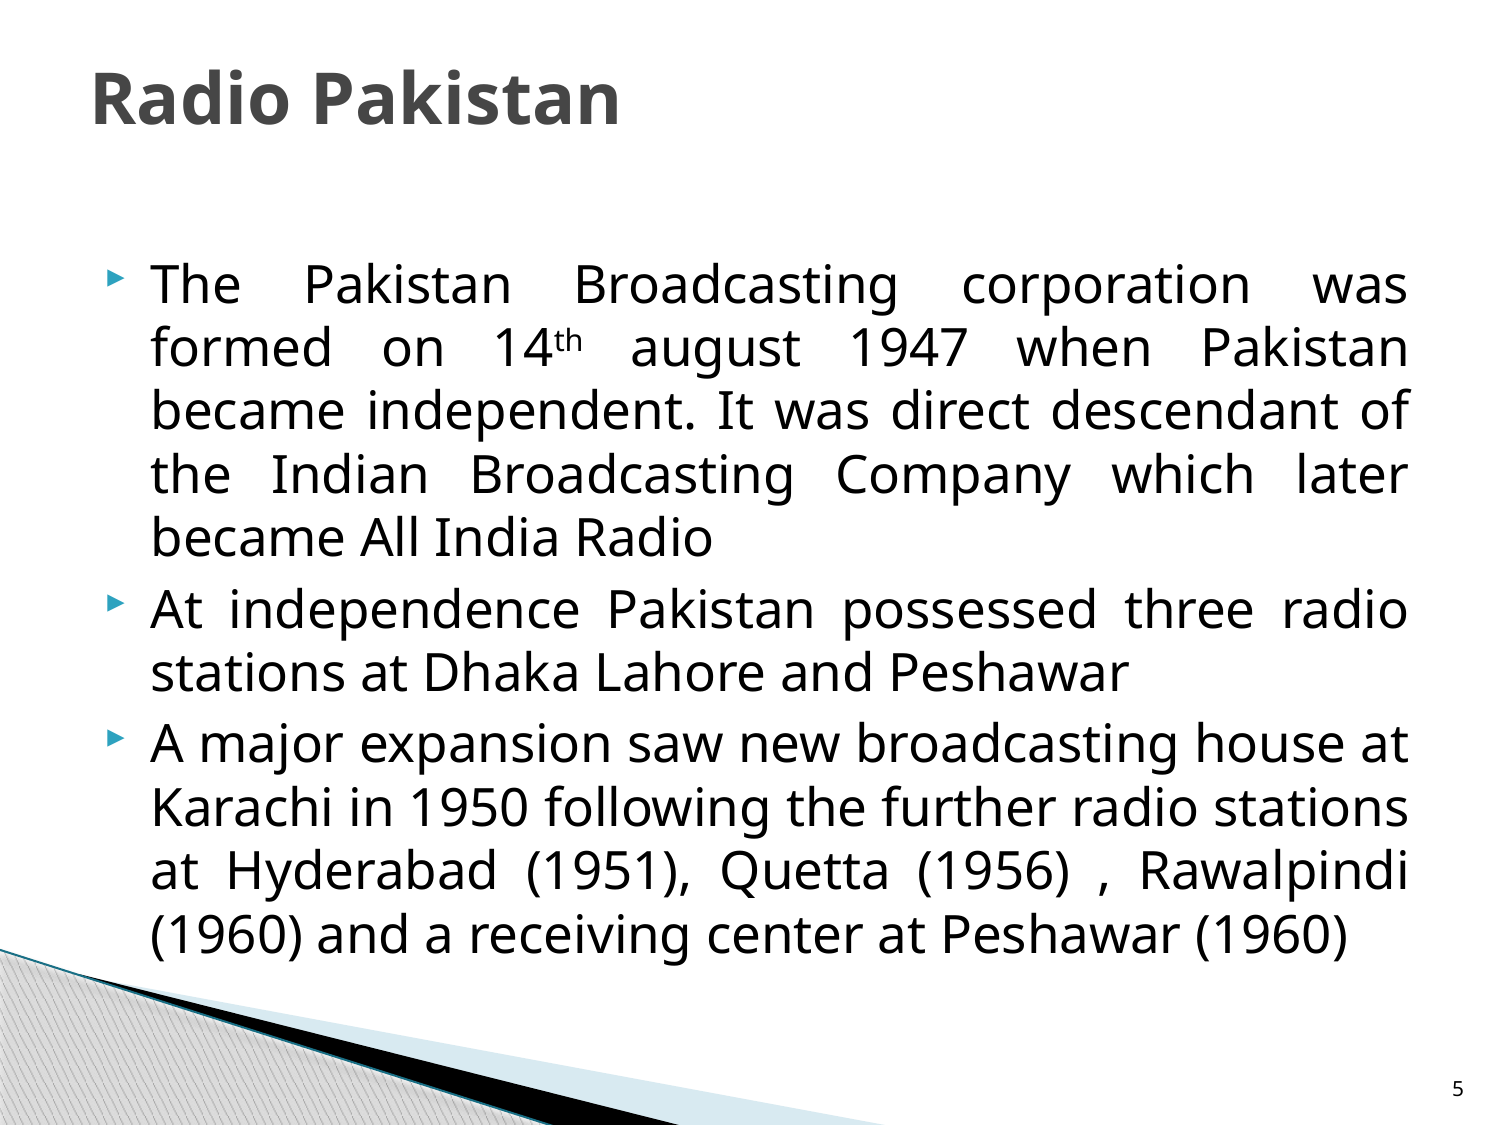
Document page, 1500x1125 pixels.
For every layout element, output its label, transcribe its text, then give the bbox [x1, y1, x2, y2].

list The Pakistan Broadcasting corporation was formed on 14th august 1947 when Pakistan became independent. It was direct descendant of the Indian Broadcasting Company which later became All India Radio At independence Pakistan possessed three radio stations at Dhaka Lahore and Peshawar A major expansion saw new broadcasting house at Karachi in 1950 following the further radio stations at Hyderabad (1951), Quetta (1956) , Rawalpindi (1960) and a receiving center at Peshawar (1960) [75, 243, 1425, 986]
title Radio Pakistan [75, 45, 1425, 233]
slide_number 5 [1418, 1051, 1479, 1112]
